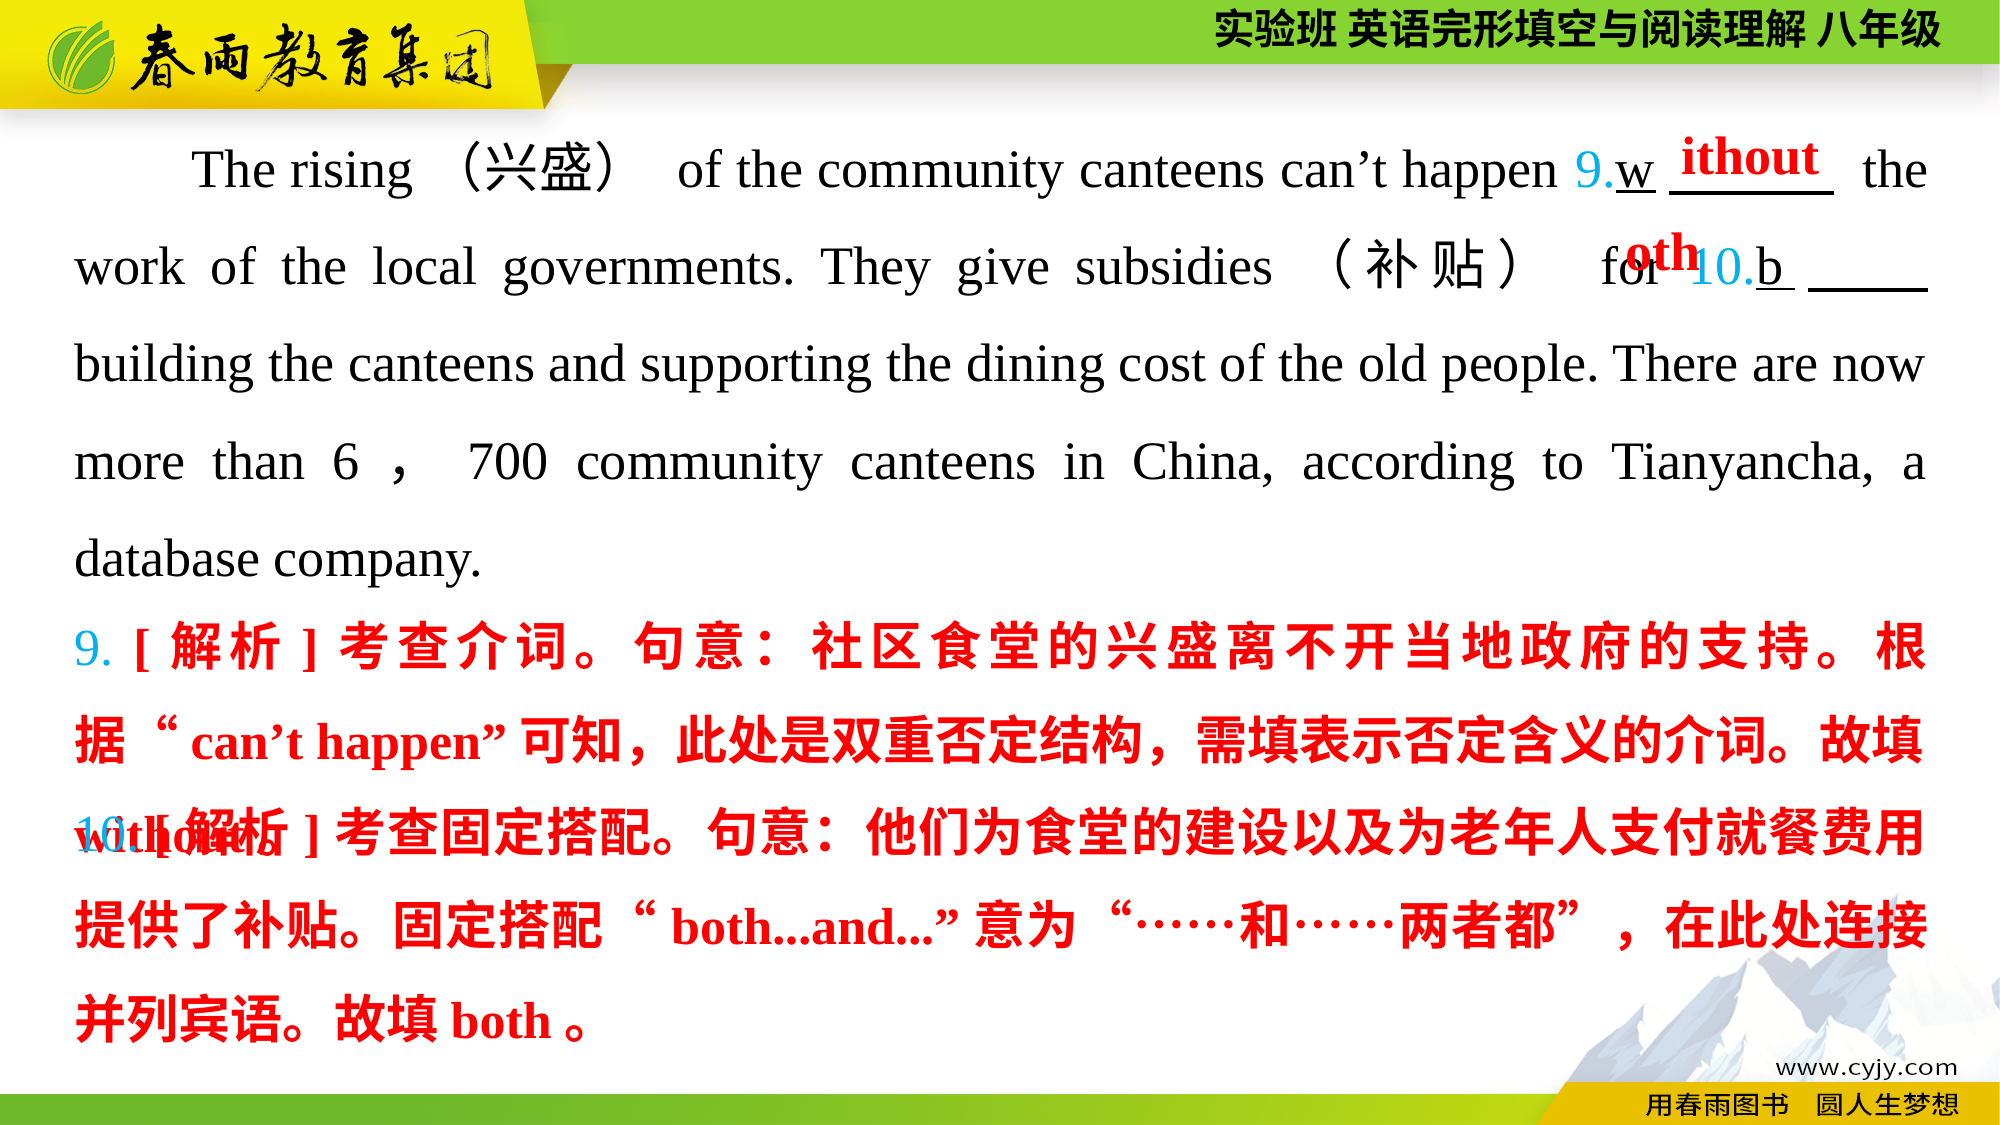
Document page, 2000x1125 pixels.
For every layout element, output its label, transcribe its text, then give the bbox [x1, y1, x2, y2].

text_box 9. [解析]考查介词。句意：社区食堂的兴盛离不开当地政府的支持。根据“can’t happen”可知，此处是双重否定结构，需填表示否定含义的介词。故填without。 [59, 574, 1944, 760]
text_box ithout [1666, 113, 1836, 194]
text_box oth [1610, 209, 1716, 289]
list The rising（兴盛） of the community canteens can’t happen 9.w the work of the local governments. They give subsidies（补贴） for 10.b building the canteens and supporting the dining cost of the old people. There are now more than 6，700 community canteens in China, according to Tianyancha, a database company. [59, 92, 1944, 574]
text_box 10. [解析]考查固定搭配。句意：他们为食堂的建设以及为老年人支付就餐费用提供了补贴。固定搭配“both...and...”意为“……和……两者都”，在此处连接并列宾语。故填both。 [59, 760, 1944, 1057]
picture [0, 0, 2000, 1125]
